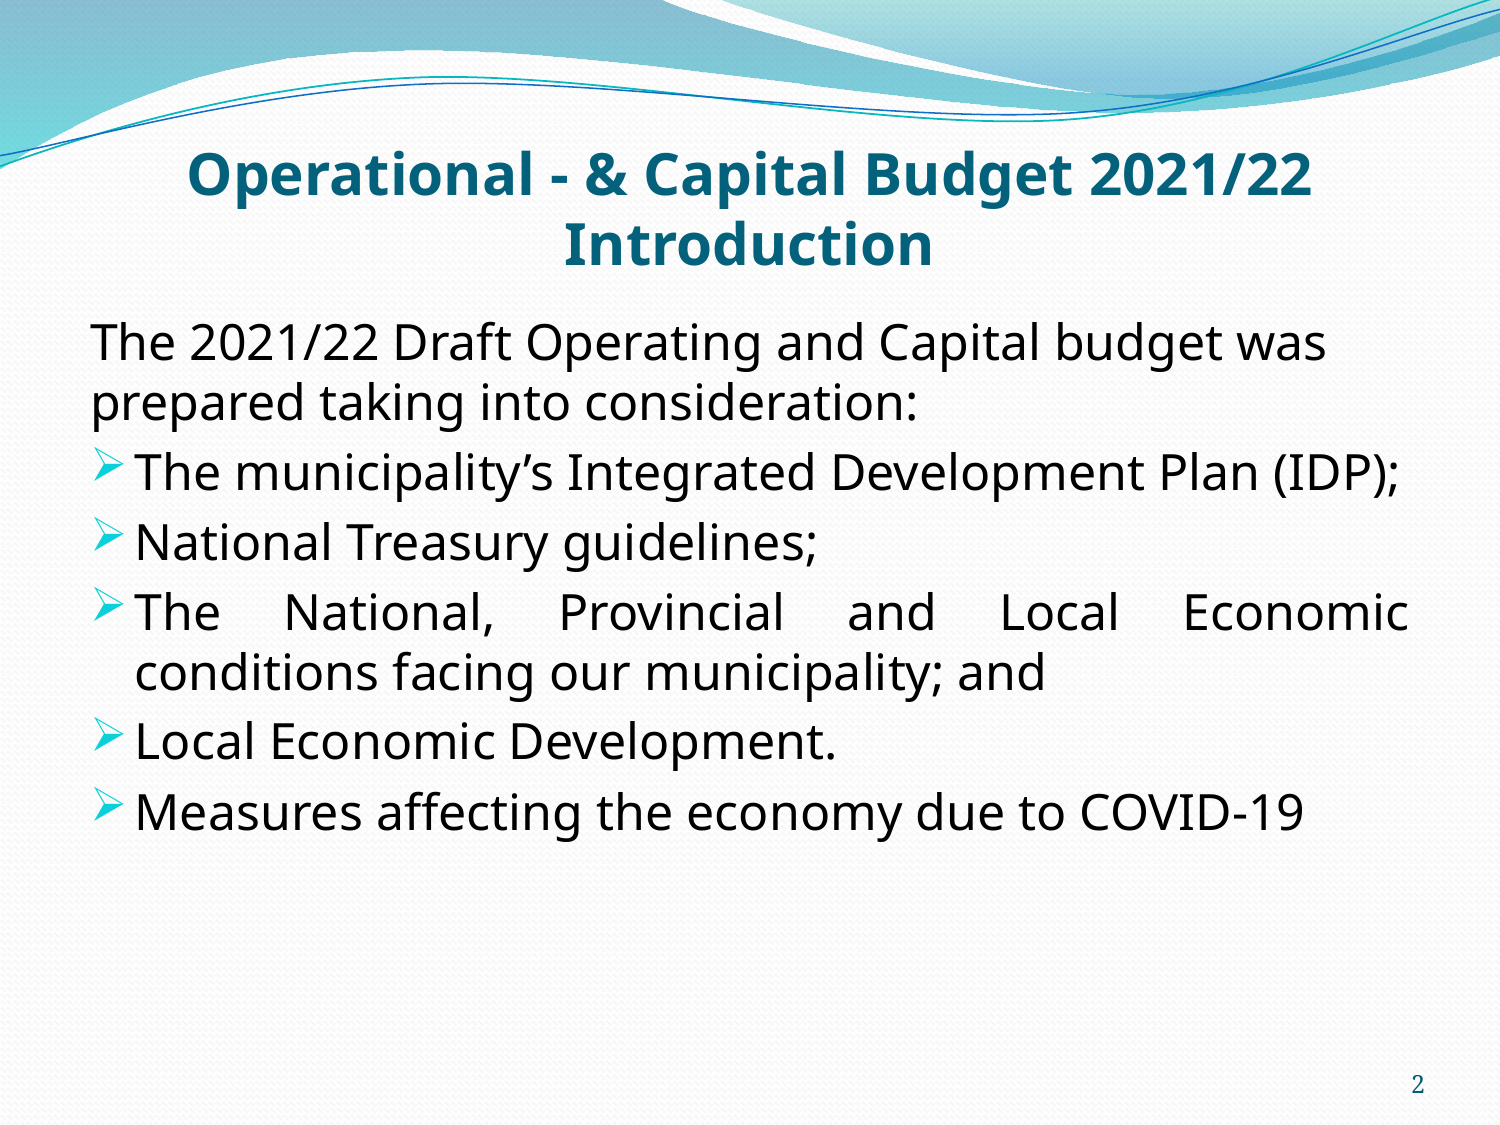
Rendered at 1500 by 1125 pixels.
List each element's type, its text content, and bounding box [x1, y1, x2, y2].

list The 2021/22 Draft Operating and Capital budget was prepared taking into consideration: The municipality’s Integrated Development Plan (IDP); National Treasury guidelines; The National, Provincial and Local Economic conditions facing our municipality; and Local Economic Development. Measures affecting the economy due to COVID-19 [74, 302, 1426, 1038]
slide_number 2 [1299, 1042, 1425, 1103]
title Operational - & Capital Budget 2021/22 Introduction [74, 115, 1426, 292]
